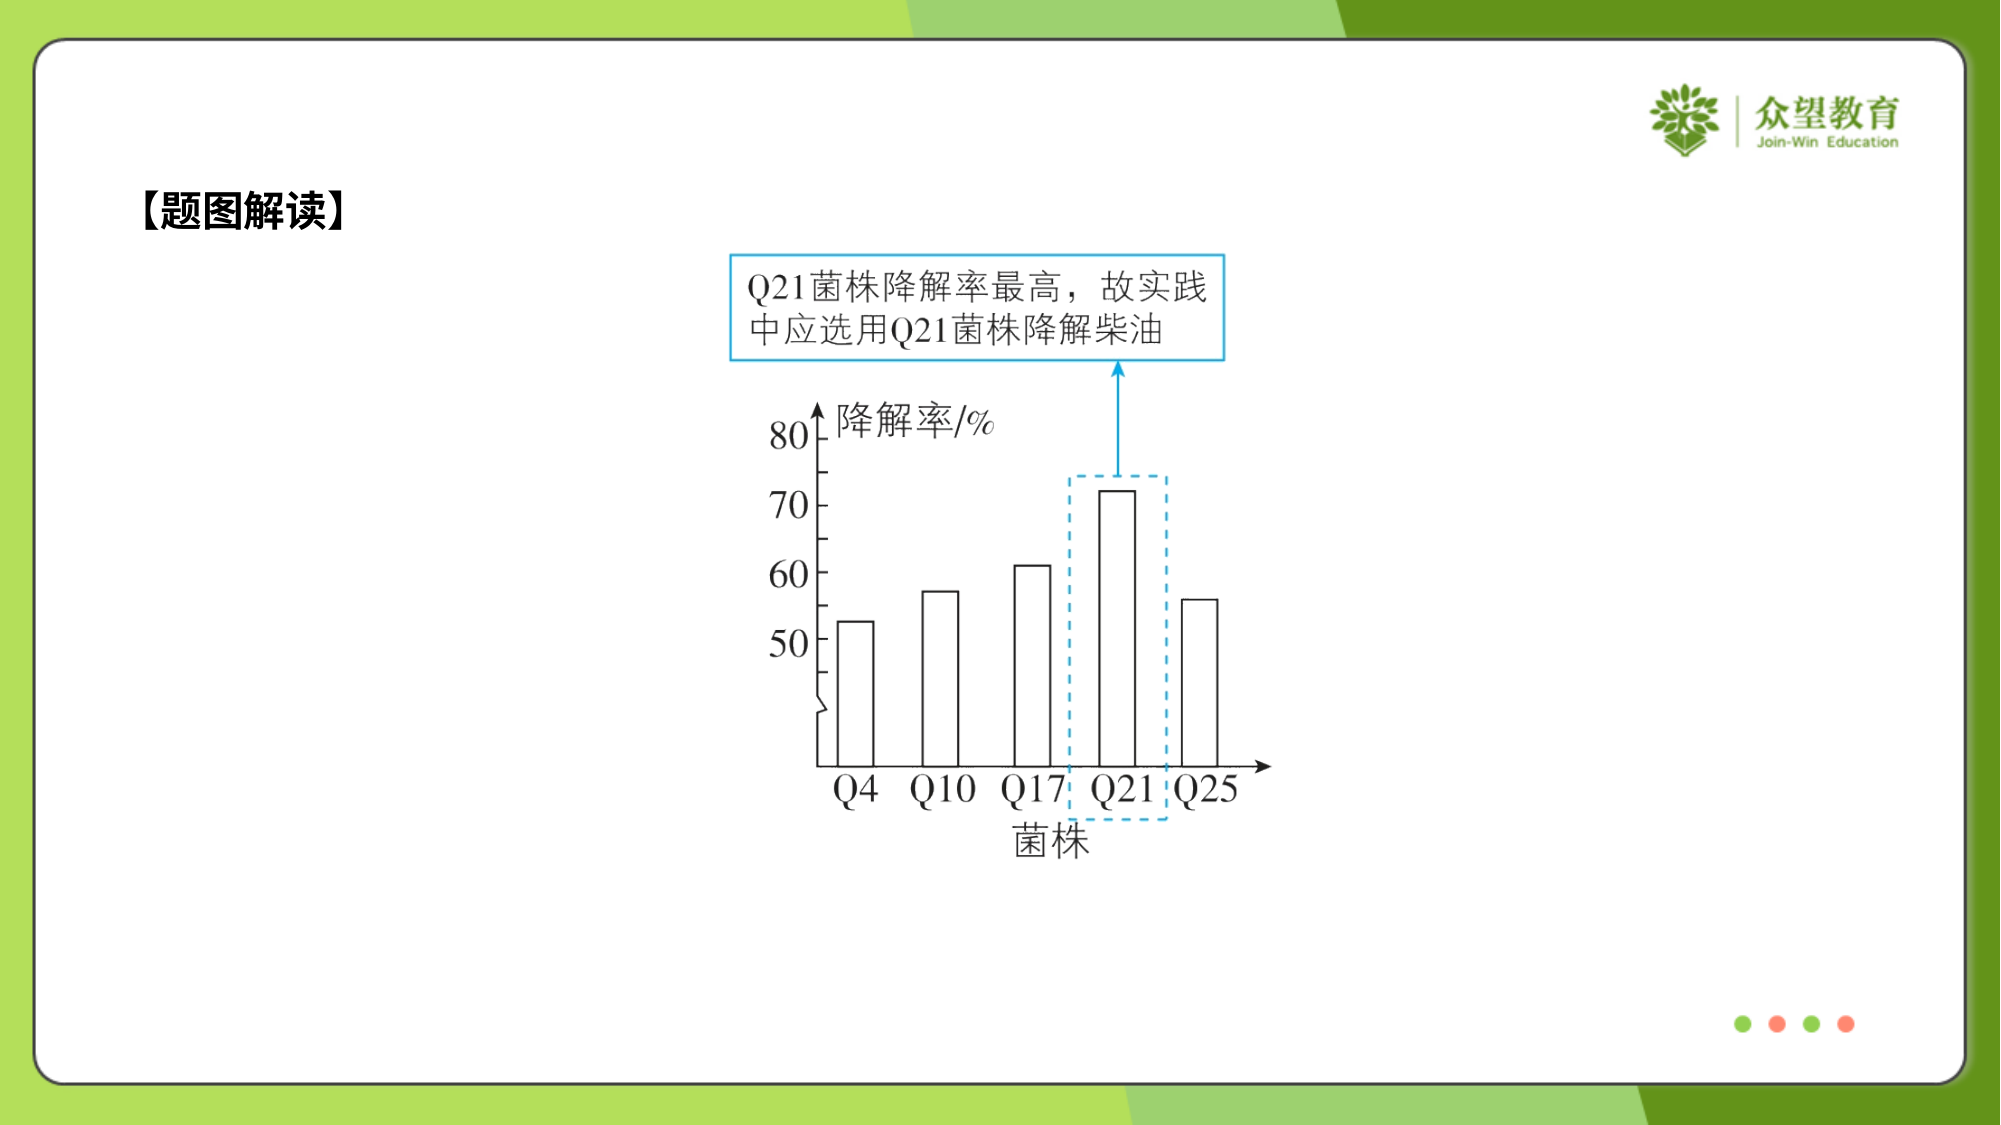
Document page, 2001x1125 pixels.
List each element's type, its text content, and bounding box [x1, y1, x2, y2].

picture [0, 0, 2000, 1125]
text_box 【题图解读】 [118, 159, 1883, 227]
